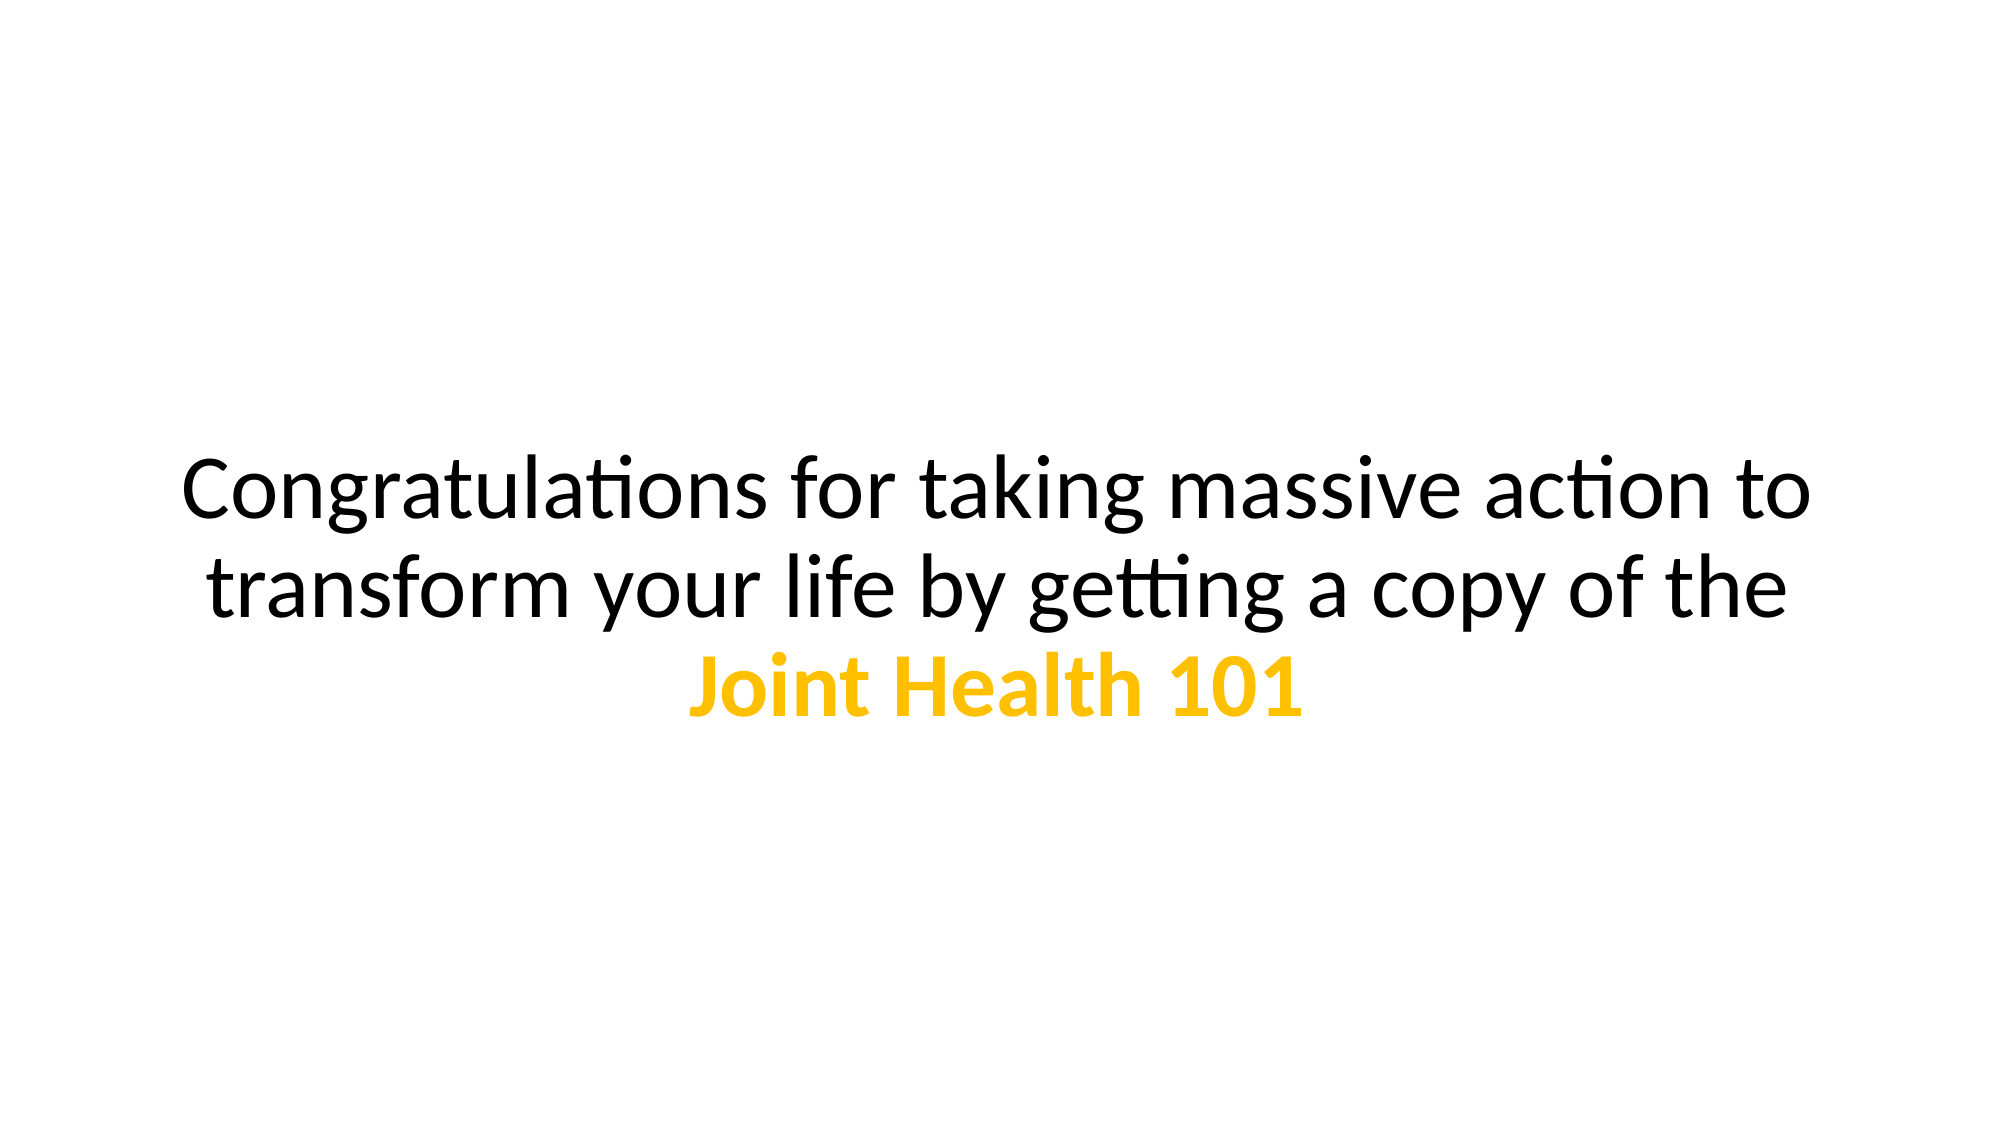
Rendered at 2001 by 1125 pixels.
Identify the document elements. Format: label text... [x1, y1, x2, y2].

list Congratulations for taking massive action to transform your life by getting a copy of the Joint Health 101 [134, 311, 1860, 855]
